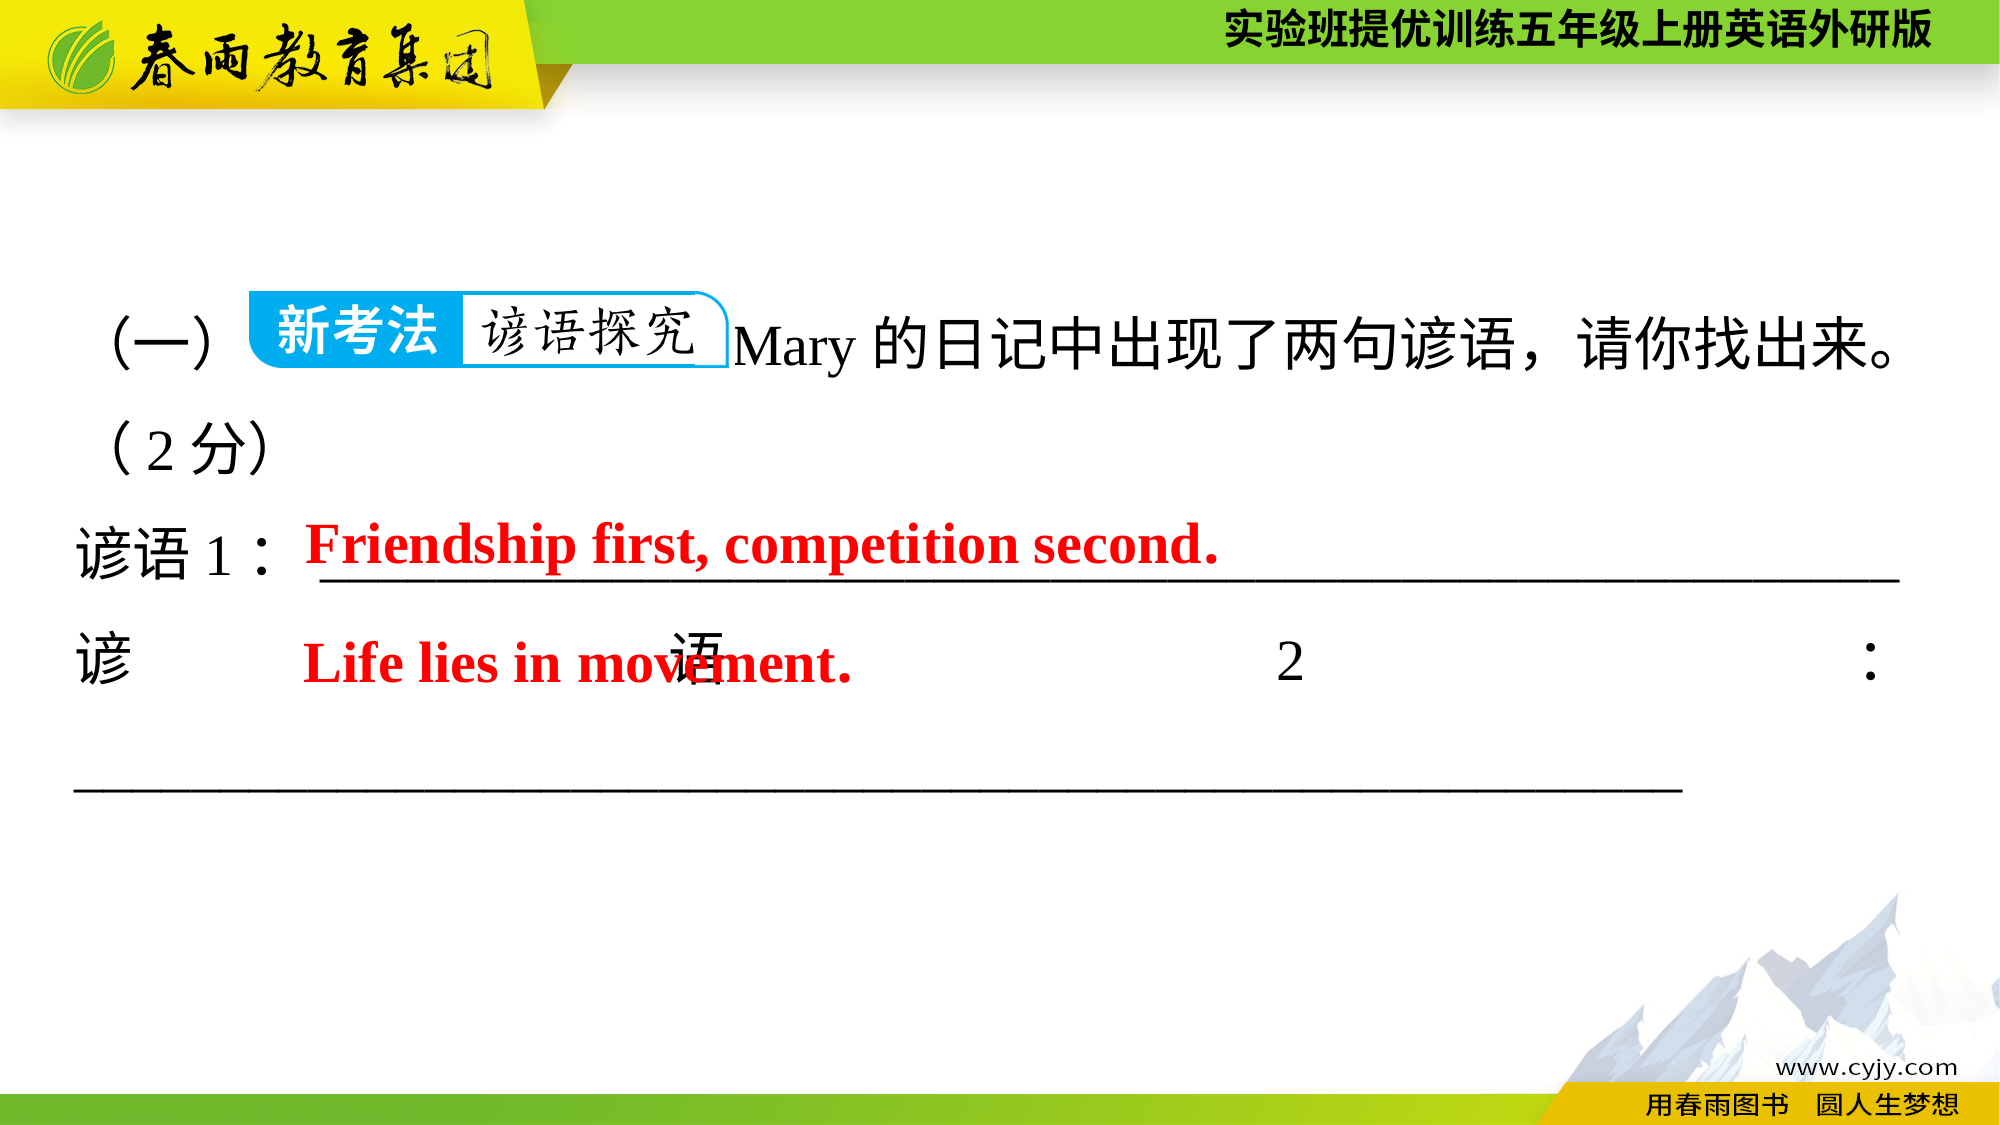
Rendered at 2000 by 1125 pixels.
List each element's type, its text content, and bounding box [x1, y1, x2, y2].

text_box Friendship first, competition second. [290, 462, 1235, 583]
picture [0, 0, 2000, 1125]
text_box Life lies in movement. [288, 581, 868, 702]
list （一） Mary的日记中出现了两句谚语，请你找出来。（2分） 谚语1：______________________________________________________ 谚语2：_______________________________________________________ [59, 264, 1944, 705]
